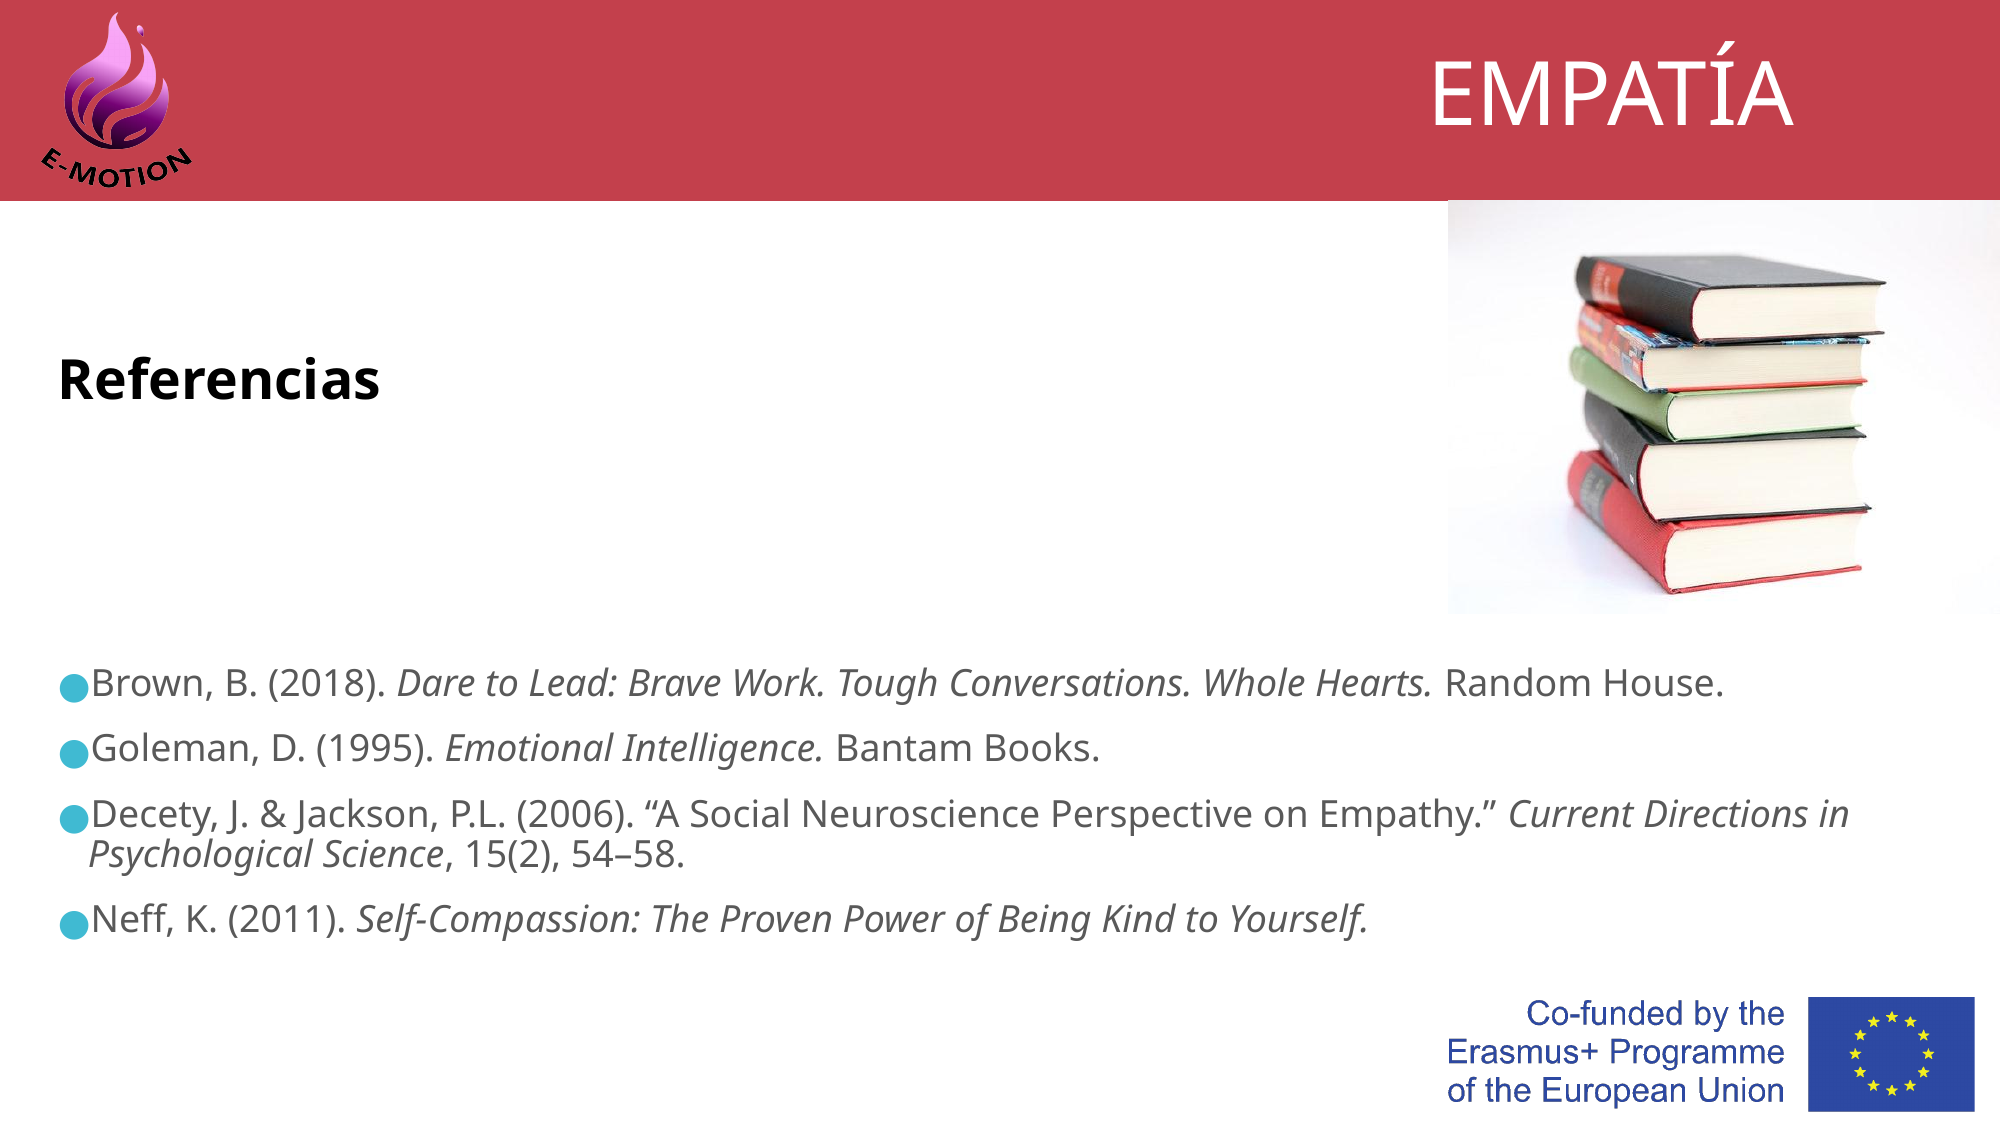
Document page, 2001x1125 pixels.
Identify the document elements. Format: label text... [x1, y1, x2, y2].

list Brown, B. (2018). Dare to Lead: Brave Work. Tough Conversations. Whole Hearts. Random House. Goleman, D. (1995). Emotional Intelligence. Bantam Books. Decety, J. & Jackson, P.L. (2006). “A Social Neuroscience Perspective on Empathy.” Current Directions in Psychological Science, 15(2), 54–58. Neff, K. (2011). Self-Compassion: The Proven Power of Being Kind to Yourself. [42, 461, 1912, 1074]
text_box EMPATÍA [551, 28, 1810, 304]
picture [1448, 200, 2000, 614]
list Referencias [42, 286, 1443, 421]
picture [1396, 995, 1975, 1116]
picture [0, 0, 253, 247]
